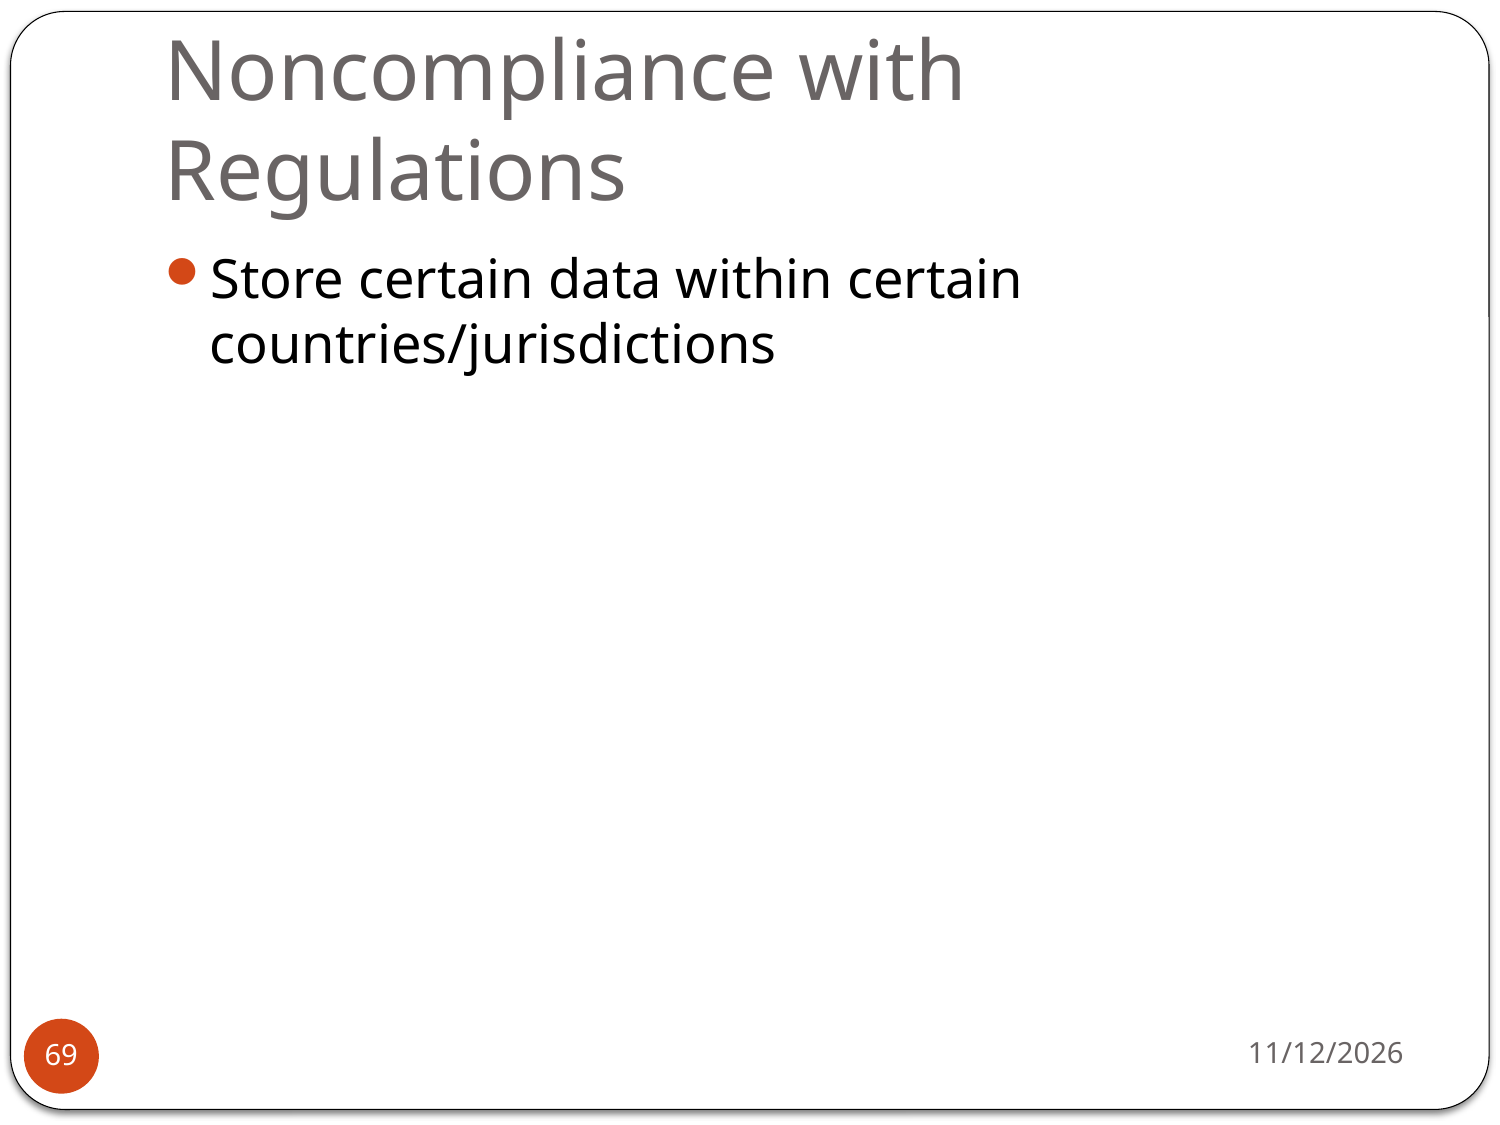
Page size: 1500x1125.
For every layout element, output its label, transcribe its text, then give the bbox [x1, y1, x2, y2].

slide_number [1012, 1015, 1419, 1094]
list Store certain data within certain countries/jurisdictions [150, 237, 1425, 988]
slide_number 69 [23, 1018, 99, 1094]
title Noncompliance with Regulations [150, 45, 1425, 233]
